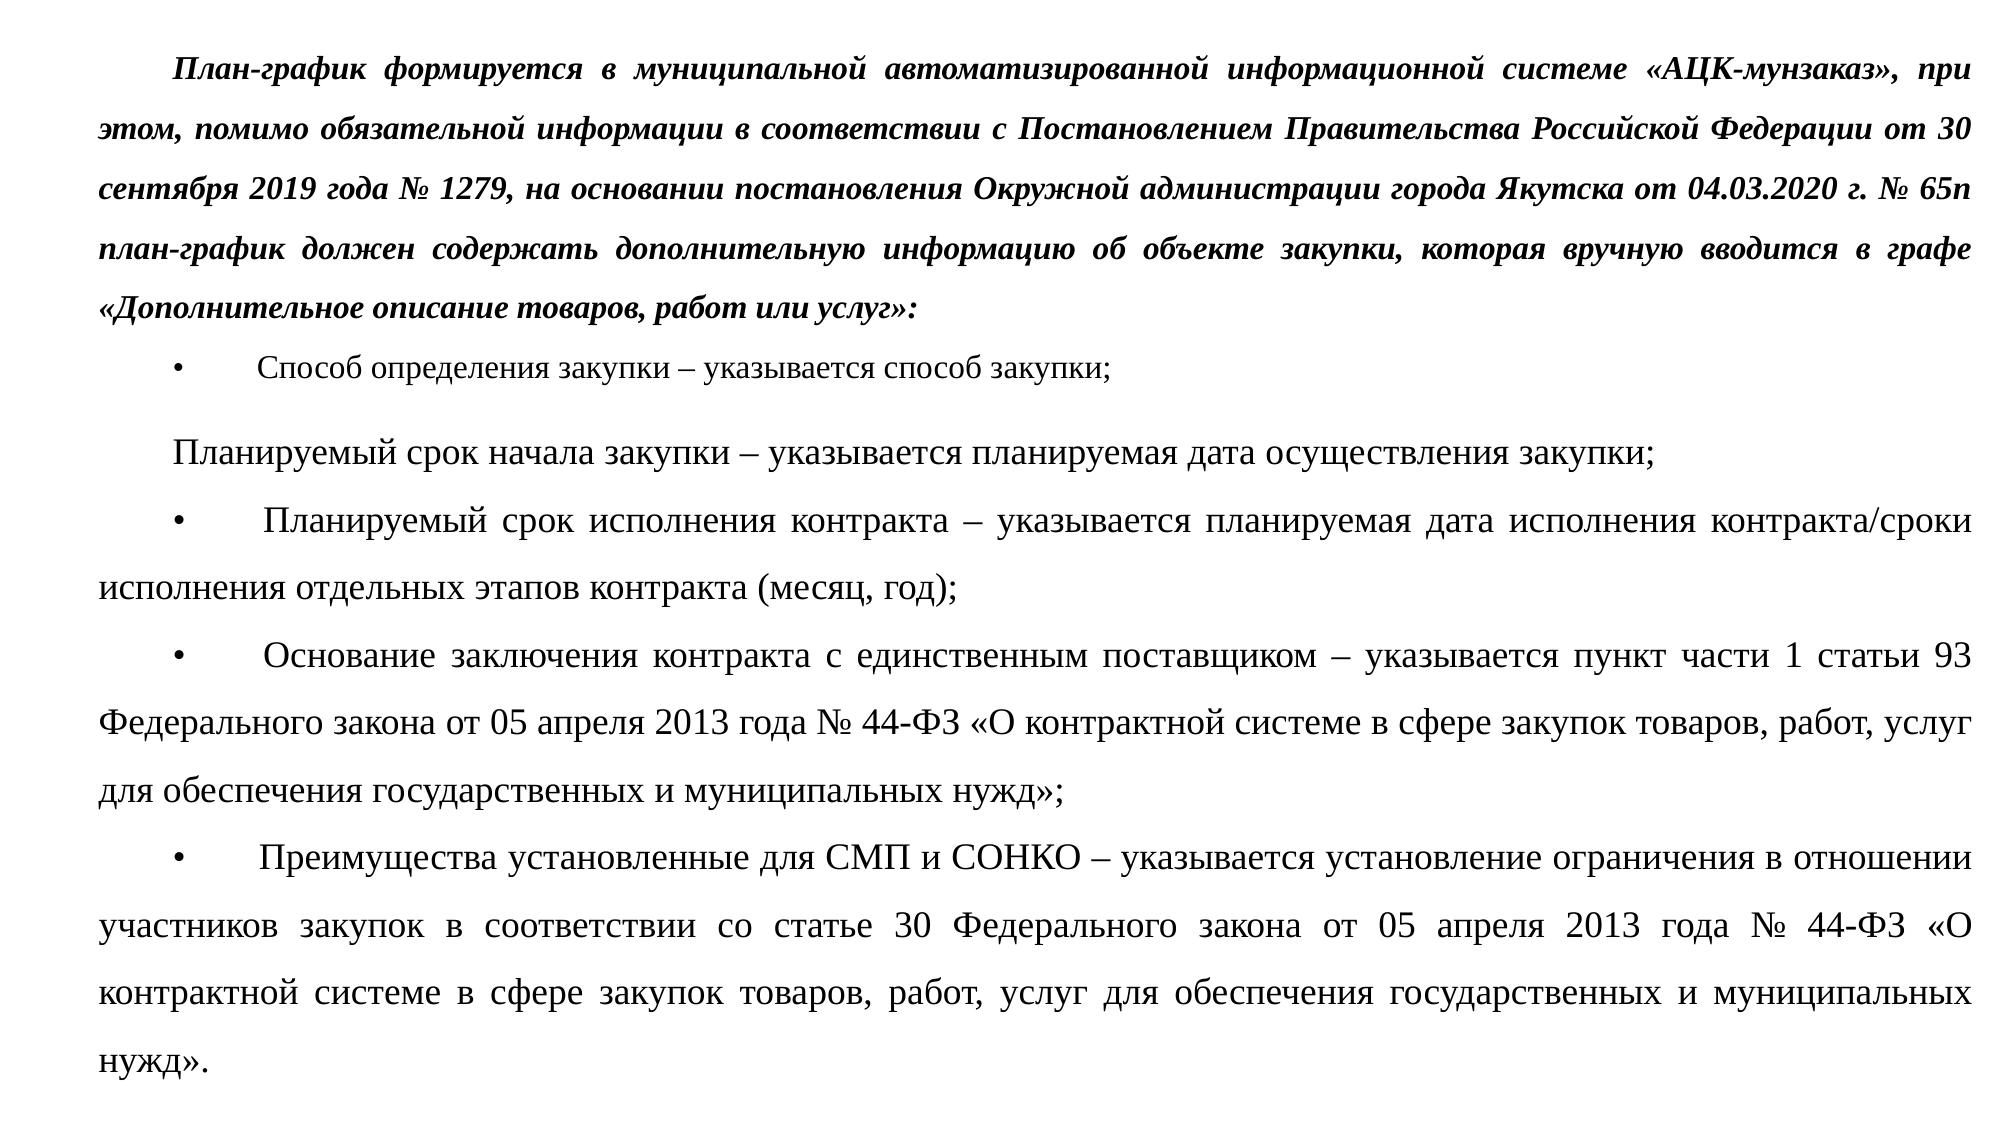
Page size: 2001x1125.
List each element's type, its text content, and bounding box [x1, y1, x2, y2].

text_box План-график формируется в муниципальной автоматизированной информационной системе «АЦК-мунзаказ», при этом, помимо обязательной информации в соответствии с Постановлением Правительства Российской Федерации от 30 сентября 2019 года № 1279, на основании постановления Окружной администрации города Якутска от 04.03.2020 г. № 65п план-график должен содержать дополнительную информацию об объекте закупки, которая вручную вводится в графе «Дополнительное описание товаров, работ или услуг»: • Способ определения закупки – указывается способ закупки; [83, 18, 1990, 393]
text_box Планируемый срок начала закупки – указывается планируемая дата осуществления закупки; • Планируемый срок исполнения контракта – указывается планируемая дата исполнения контракта/сроки исполнения отдельных этапов контракта (месяц, год); • Основание заключения контракта с единственным поставщиком – указывается пункт части 1 статьи 93 Федерального закона от 05 апреля 2013 года № 44-ФЗ «О контрактной системе в сфере закупок товаров, работ, услуг для обеспечения государственных и муниципальных нужд»; • Преимущества установленные для СМП и СОНКО – указывается установление ограничения в отношении участников закупок в соответствии со статье 30 Федерального закона от 05 апреля 2013 года № 44-ФЗ «О контрактной системе в сфере закупок товаров, работ, услуг для обеспечения государственных и муниципальных нужд». [83, 397, 1990, 1088]
